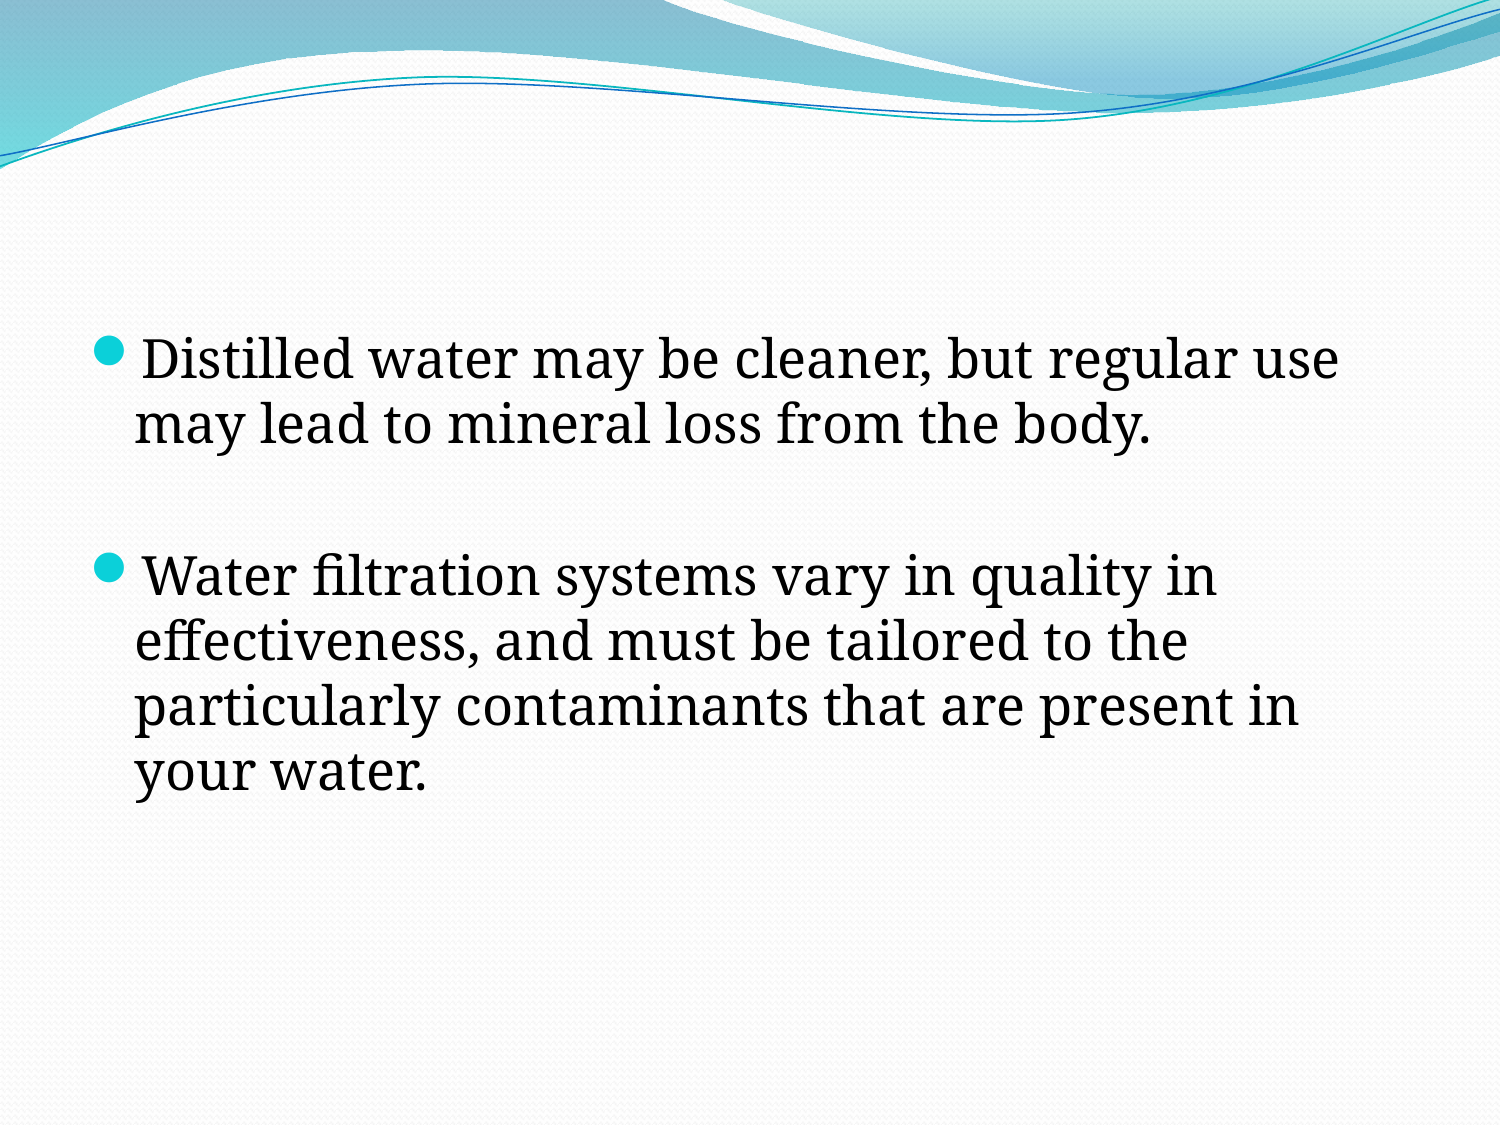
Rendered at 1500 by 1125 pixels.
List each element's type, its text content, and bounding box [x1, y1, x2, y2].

list Distilled water may be cleaner, but regular use may lead to mineral loss from the body. Water filtration systems vary in quality in effectiveness, and must be tailored to the particularly contaminants that are present in your water. [75, 317, 1425, 1038]
